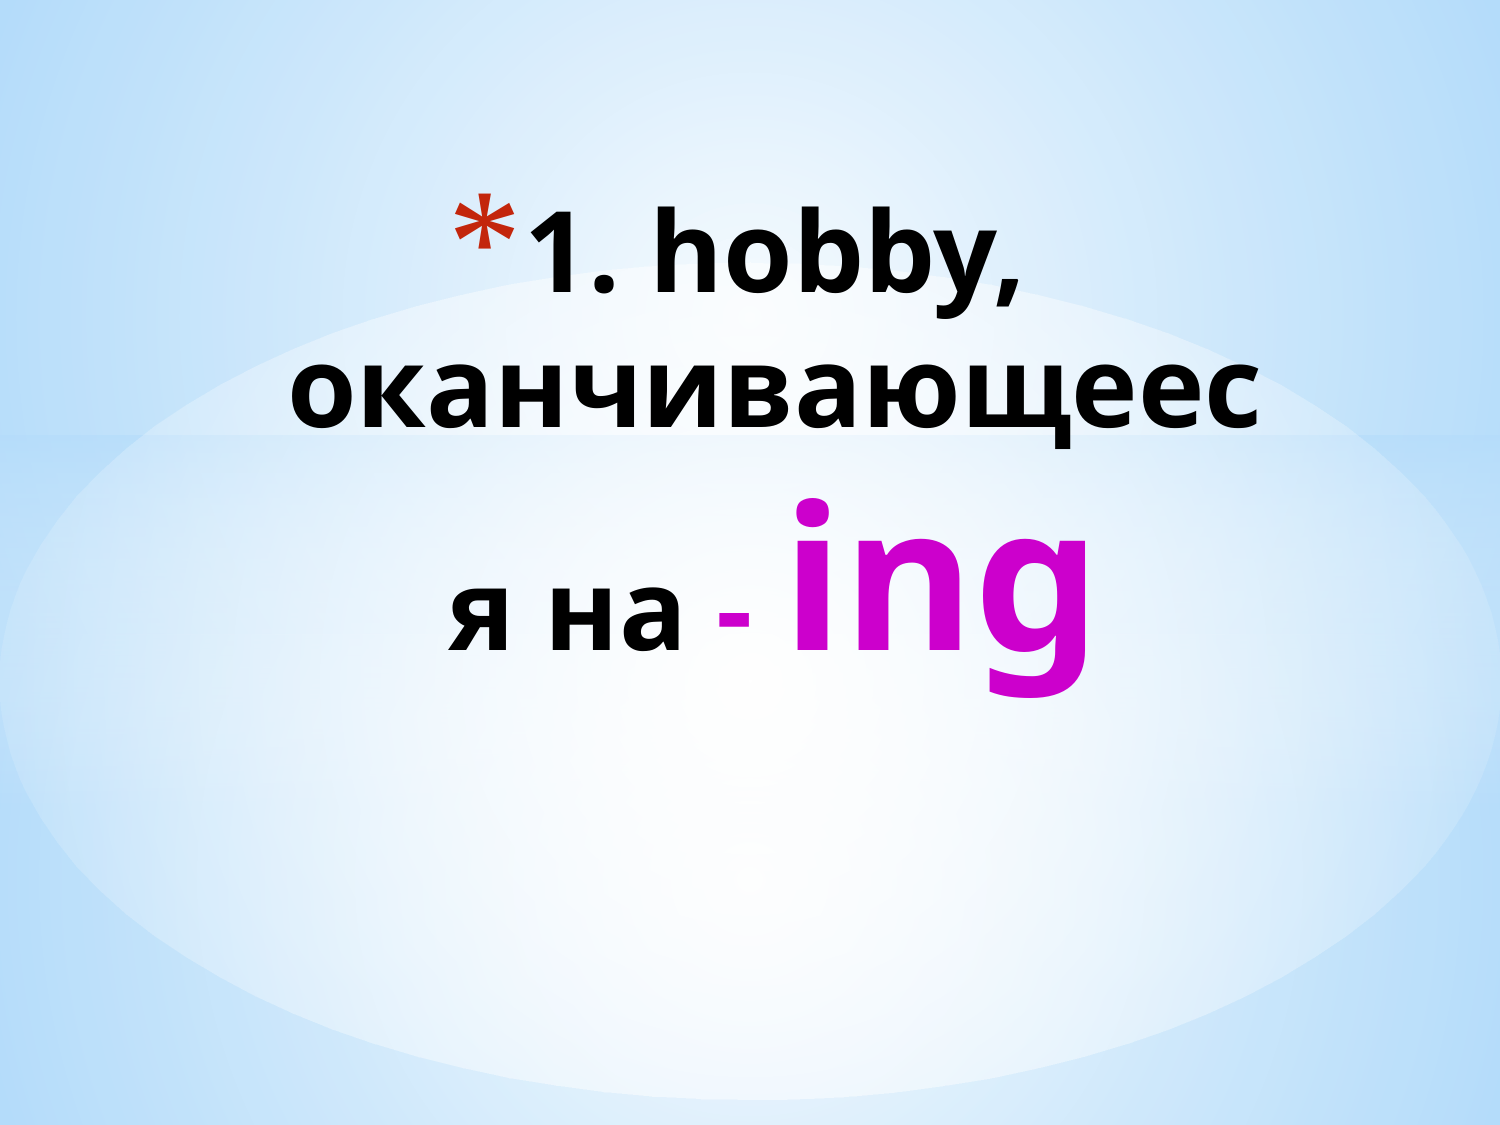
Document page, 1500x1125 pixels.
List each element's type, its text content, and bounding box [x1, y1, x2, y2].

title 1. hobby, оканчивающееся на - ing [134, 172, 1312, 808]
